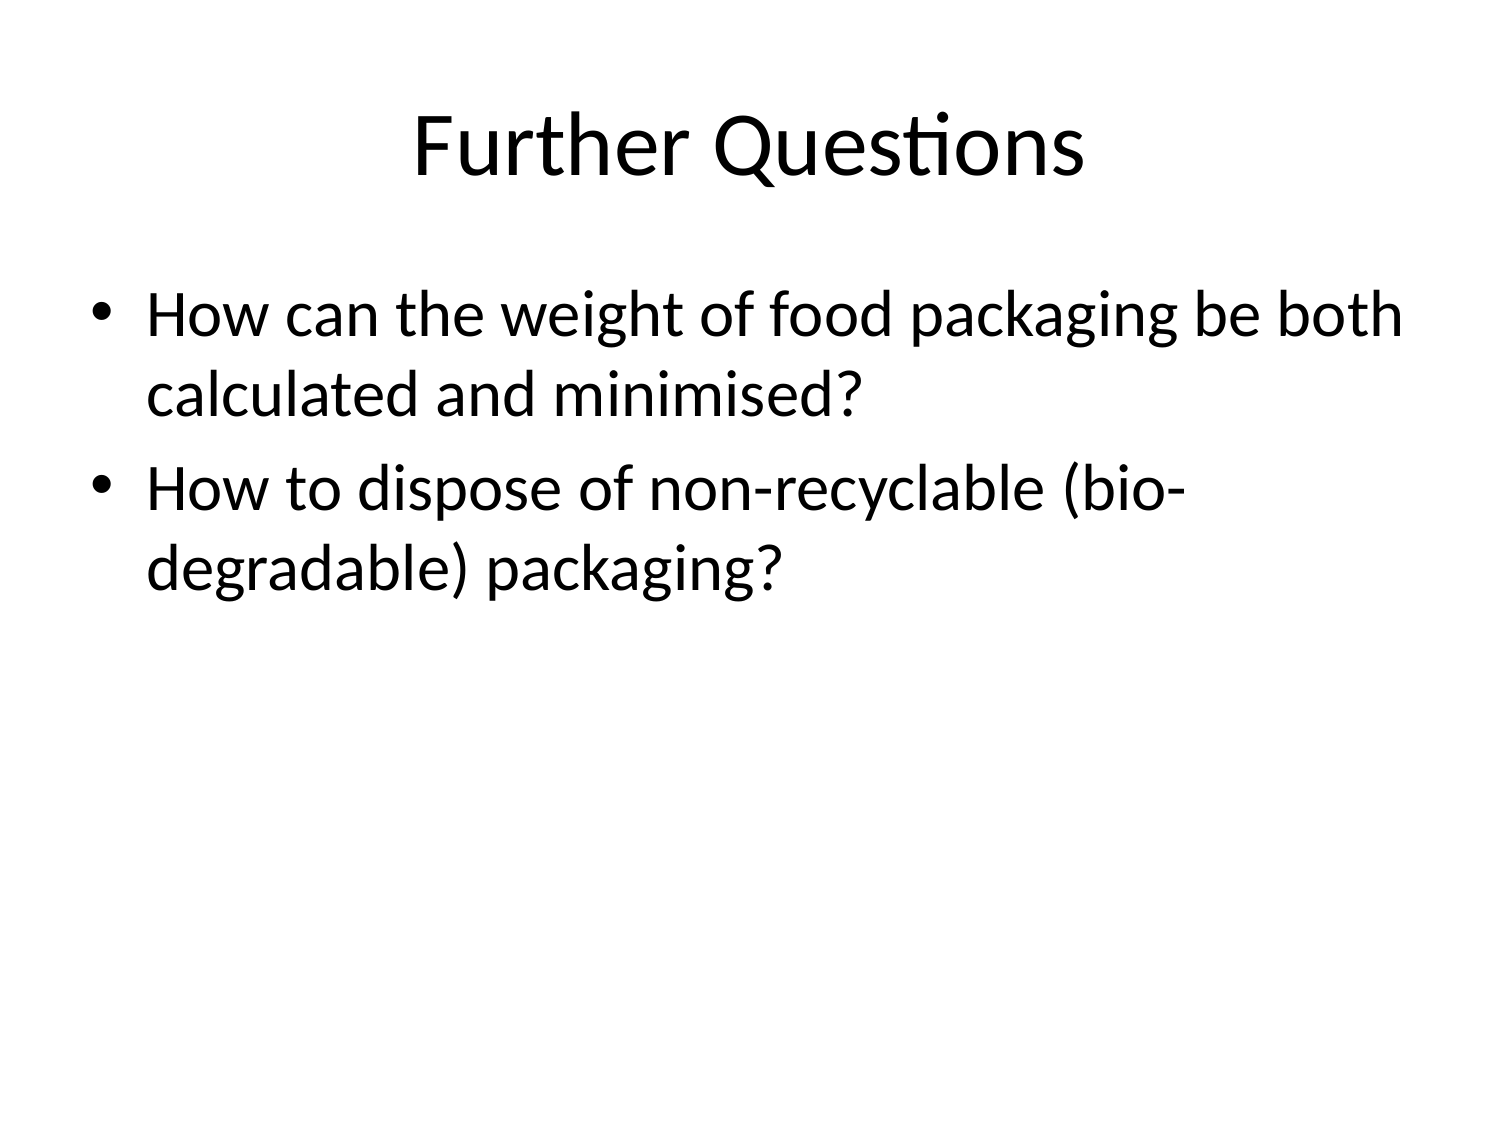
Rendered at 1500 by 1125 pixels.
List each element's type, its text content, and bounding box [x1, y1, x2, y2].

title Further Questions [75, 45, 1425, 233]
list How can the weight of food packaging be both calculated and minimised? How to dispose of non-recyclable (bio-degradable) packaging? [75, 262, 1425, 1005]
